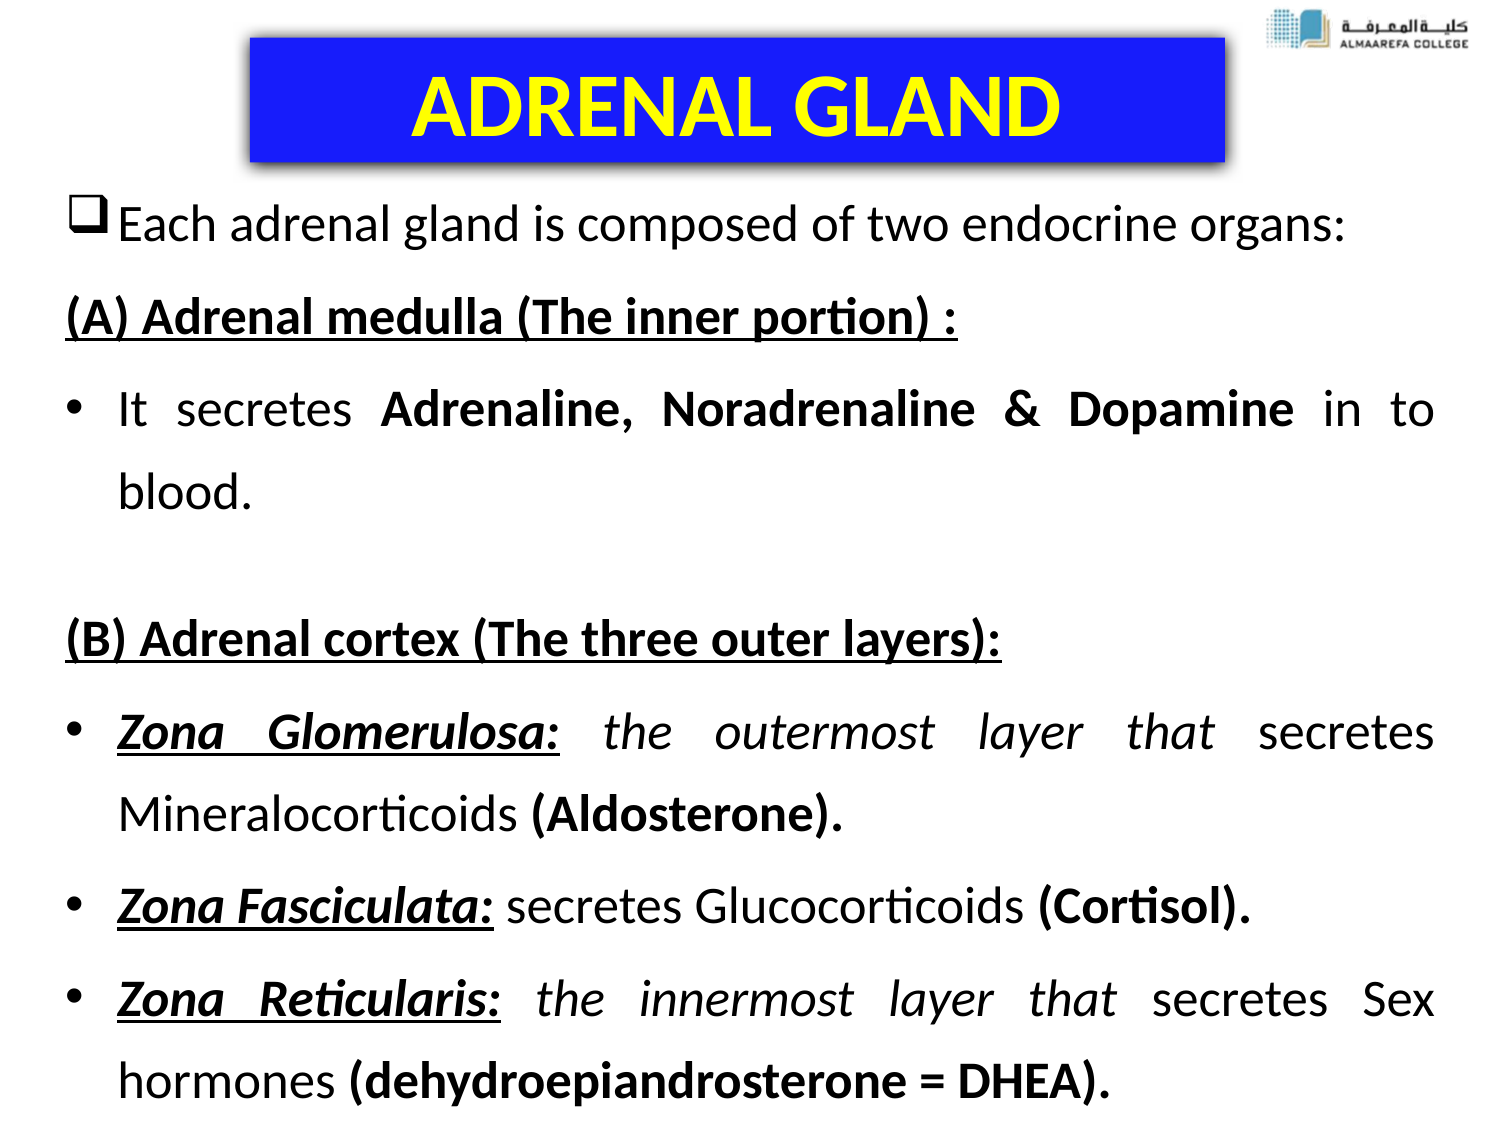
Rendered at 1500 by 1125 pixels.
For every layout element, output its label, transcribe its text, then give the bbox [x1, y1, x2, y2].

picture [1262, 0, 1473, 65]
title ADRENAL GLAND [249, 37, 1225, 162]
list Each adrenal gland is composed of two endocrine organs: (A) Adrenal medulla (The inner portion) : It secretes Adrenaline, Noradrenaline & Dopamine in to blood. (B) Adrenal cortex (The three outer layers): Zona Glomerulosa: the outermost layer that secretes Mineralocorticoids (Aldosterone). Zona Fasciculata: secretes Glucocorticoids (Cortisol). Zona Reticularis: the innermost layer that secretes Sex hormones (dehydroepiandrosterone = DHEA). [50, 162, 1450, 1125]
